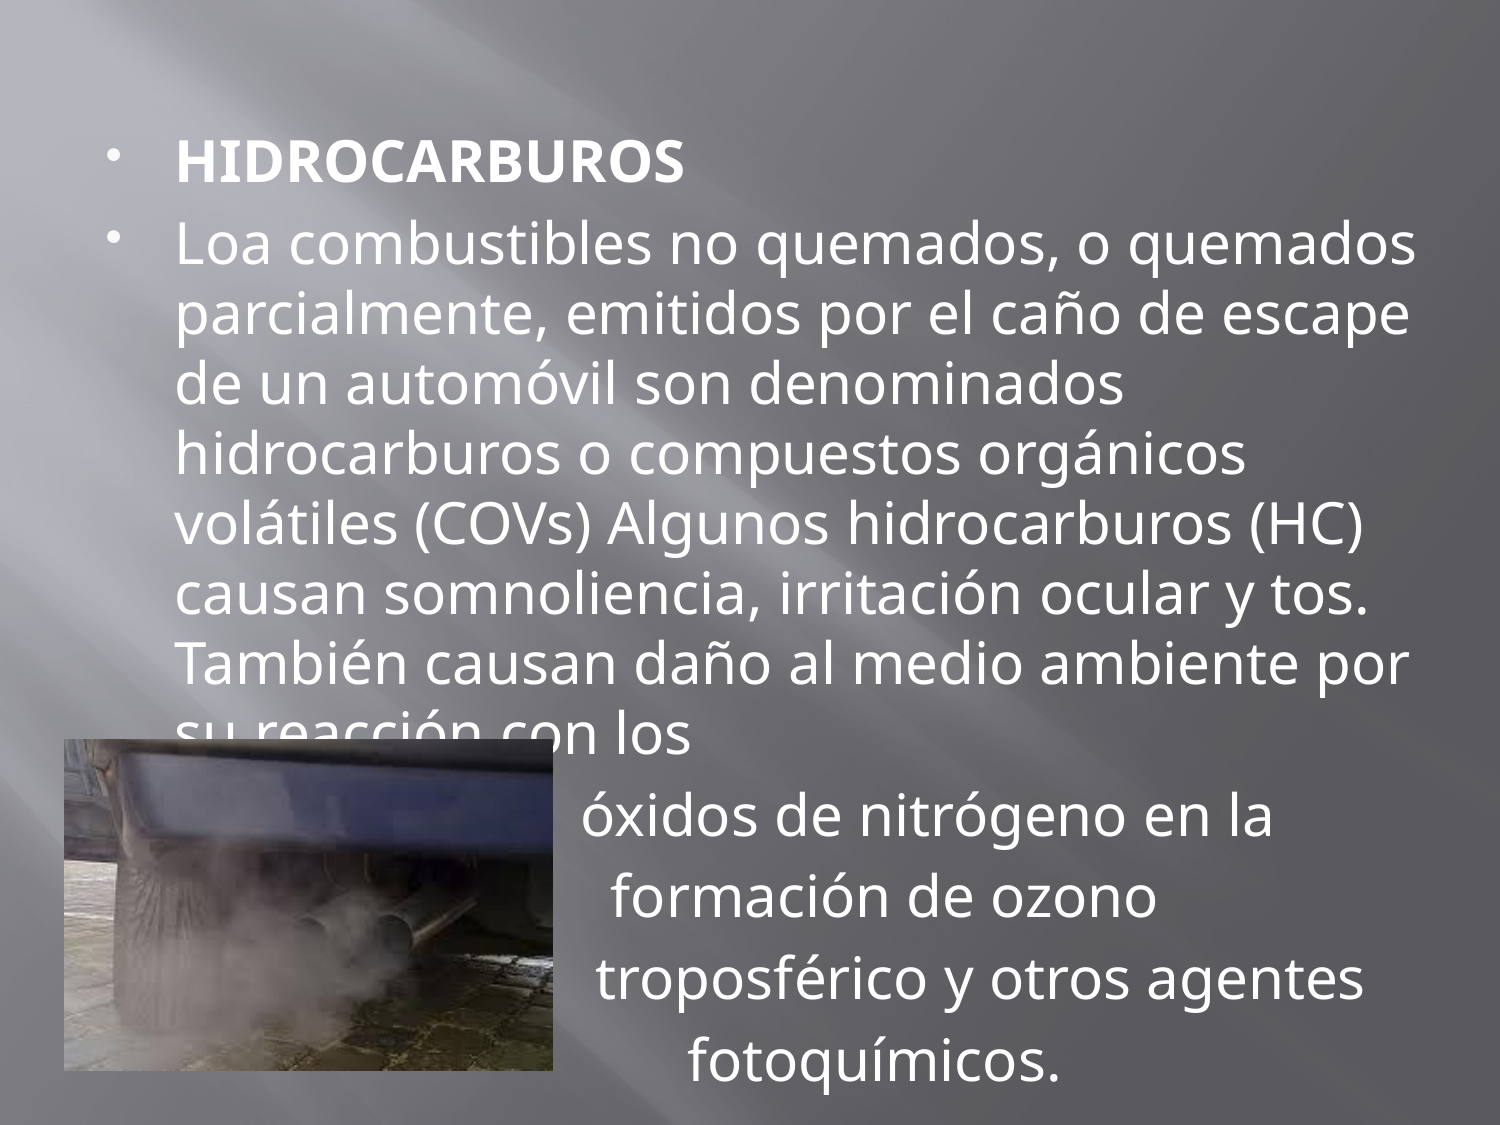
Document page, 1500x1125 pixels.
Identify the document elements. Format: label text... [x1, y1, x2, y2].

picture [64, 739, 554, 1071]
list HIDROCARBUROS Loa combustibles no quemados, o quemados parcialmente, emitidos por el caño de escape de un automóvil son denominados hidrocarburos o compuestos orgánicos volátiles (COVs) Algunos hidrocarburos (HC) causan somnoliencia, irritación ocular y tos. También causan daño al medio ambiente por su reacción con los óxidos de nitrógeno en la formación de ozono troposférico y otros agentes fotoquímicos. [70, 117, 1442, 1043]
